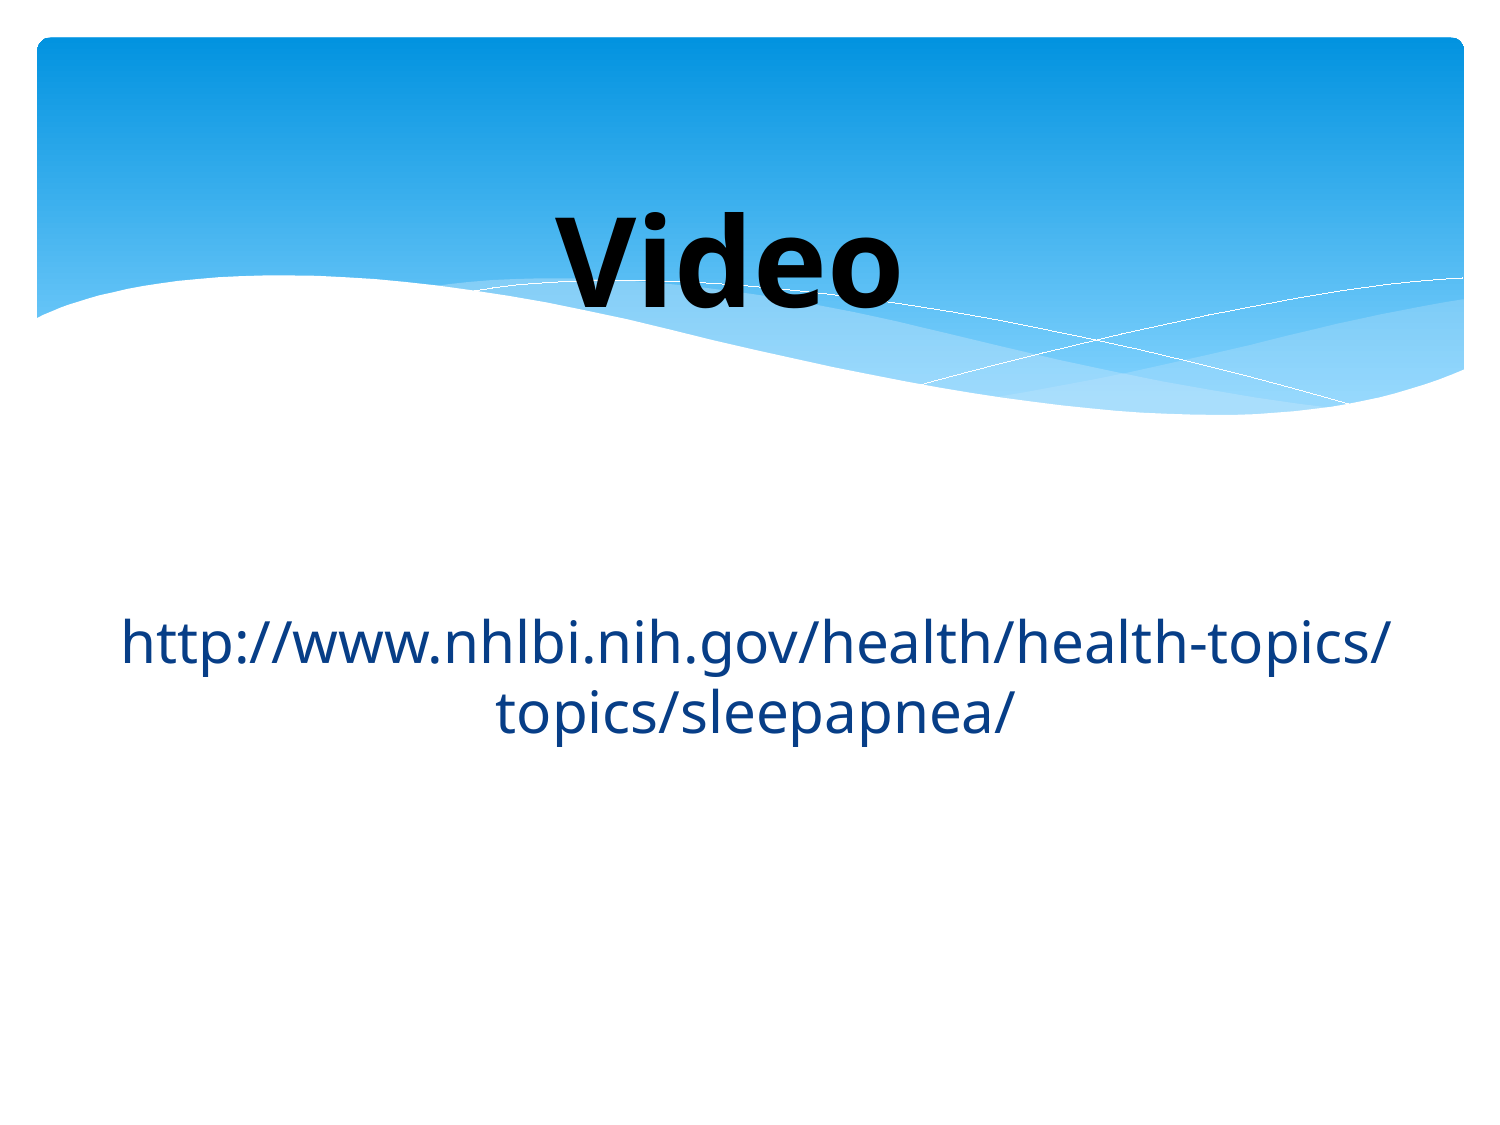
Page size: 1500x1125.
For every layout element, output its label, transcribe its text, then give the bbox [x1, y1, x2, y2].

title http://www.nhlbi.nih.gov/health/health-topics/topics/sleepapnea/ [50, 537, 1463, 813]
text_box Video [540, 174, 921, 340]
